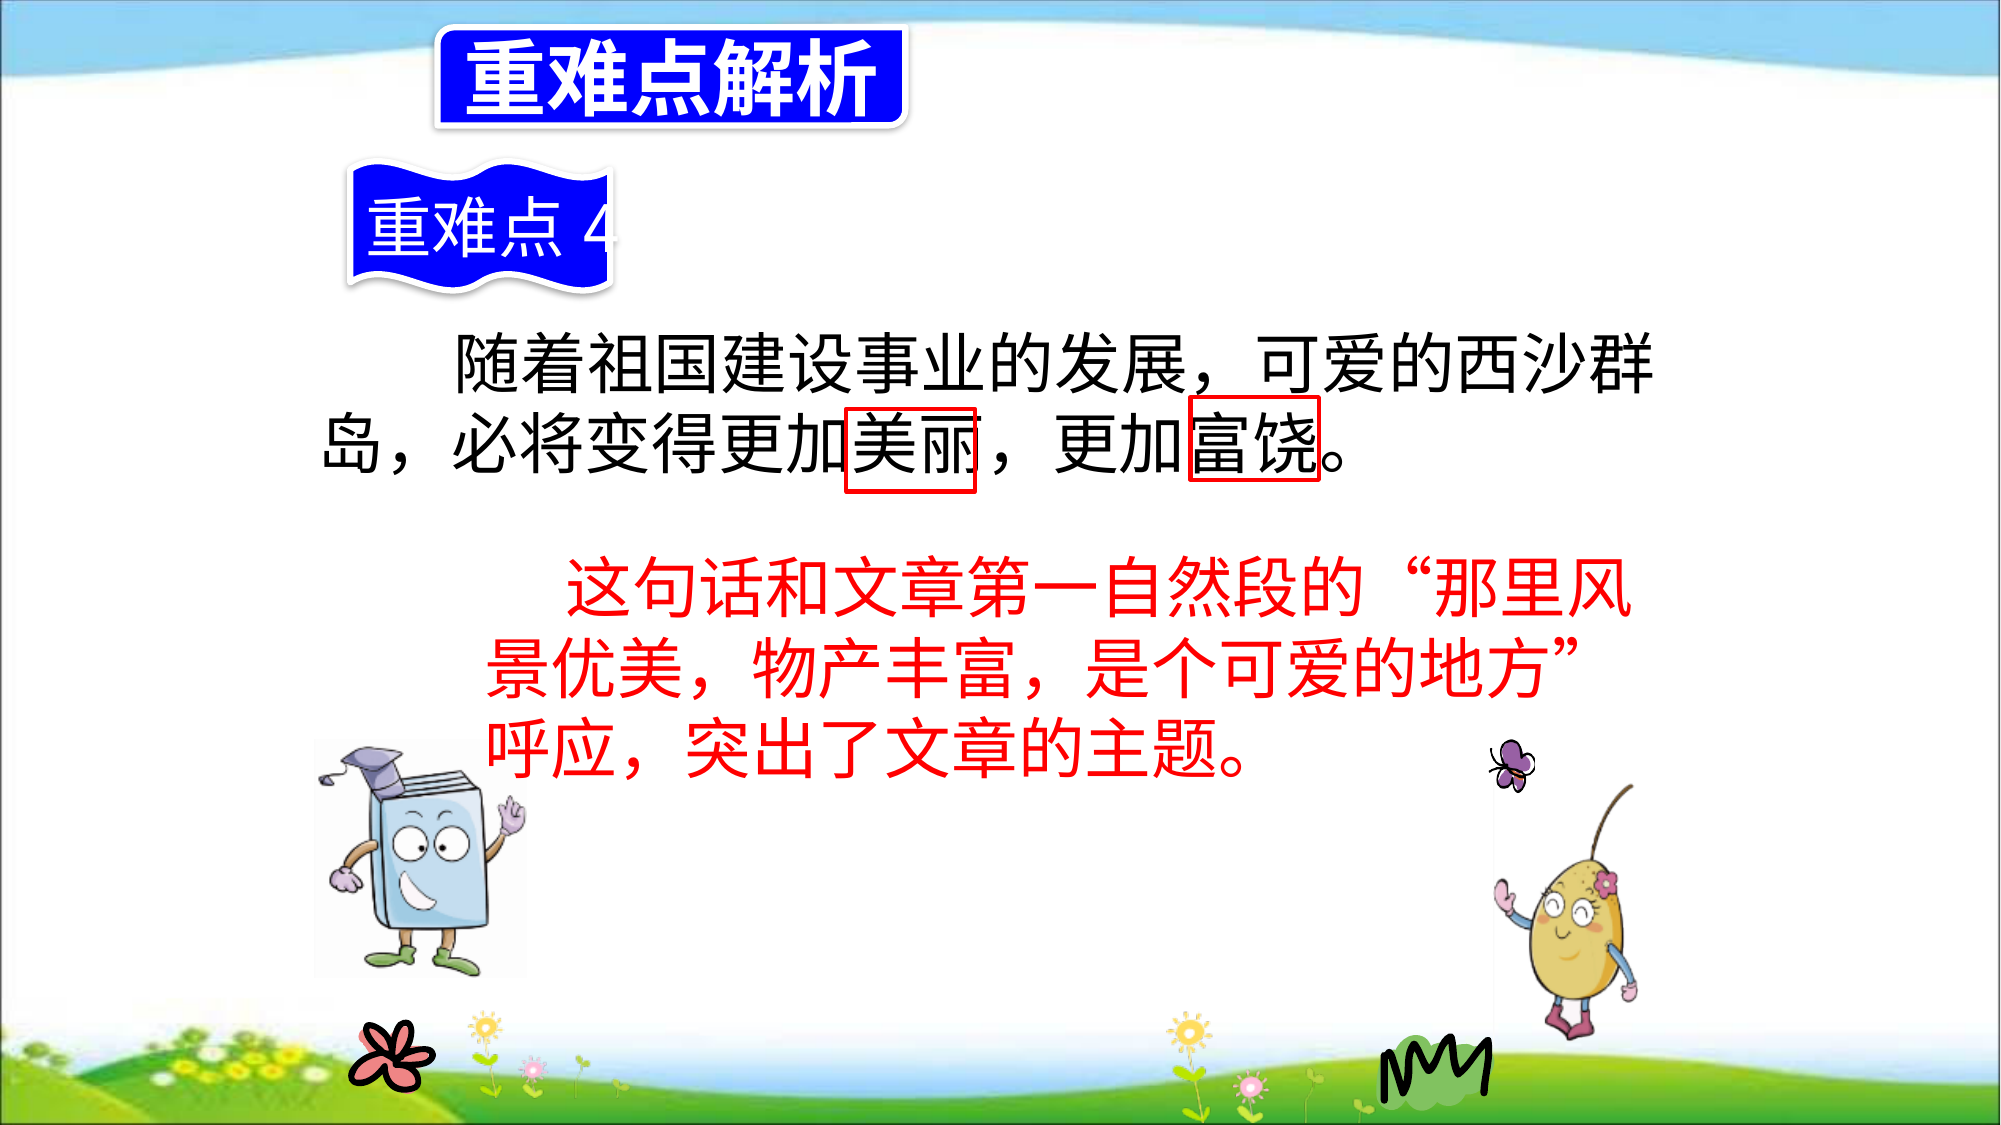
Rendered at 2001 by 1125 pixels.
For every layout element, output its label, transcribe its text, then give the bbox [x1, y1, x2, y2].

text_box [1188, 395, 1321, 482]
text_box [1484, 739, 1641, 1048]
text_box 重难点解析 [434, 24, 909, 129]
picture [0, 0, 2001, 1125]
text_box 随着祖国建设事业的发展，可爱的西沙群岛，必将变得更加美丽，更加富饶。 [303, 314, 1686, 489]
text_box 这句话和文章第一自然段的“那里风景优美，物产丰富，是个可爱的地方”呼应，突出了文章的主题。 [469, 529, 1655, 795]
text_box 重难点4 [347, 158, 614, 294]
text_box [844, 407, 977, 494]
